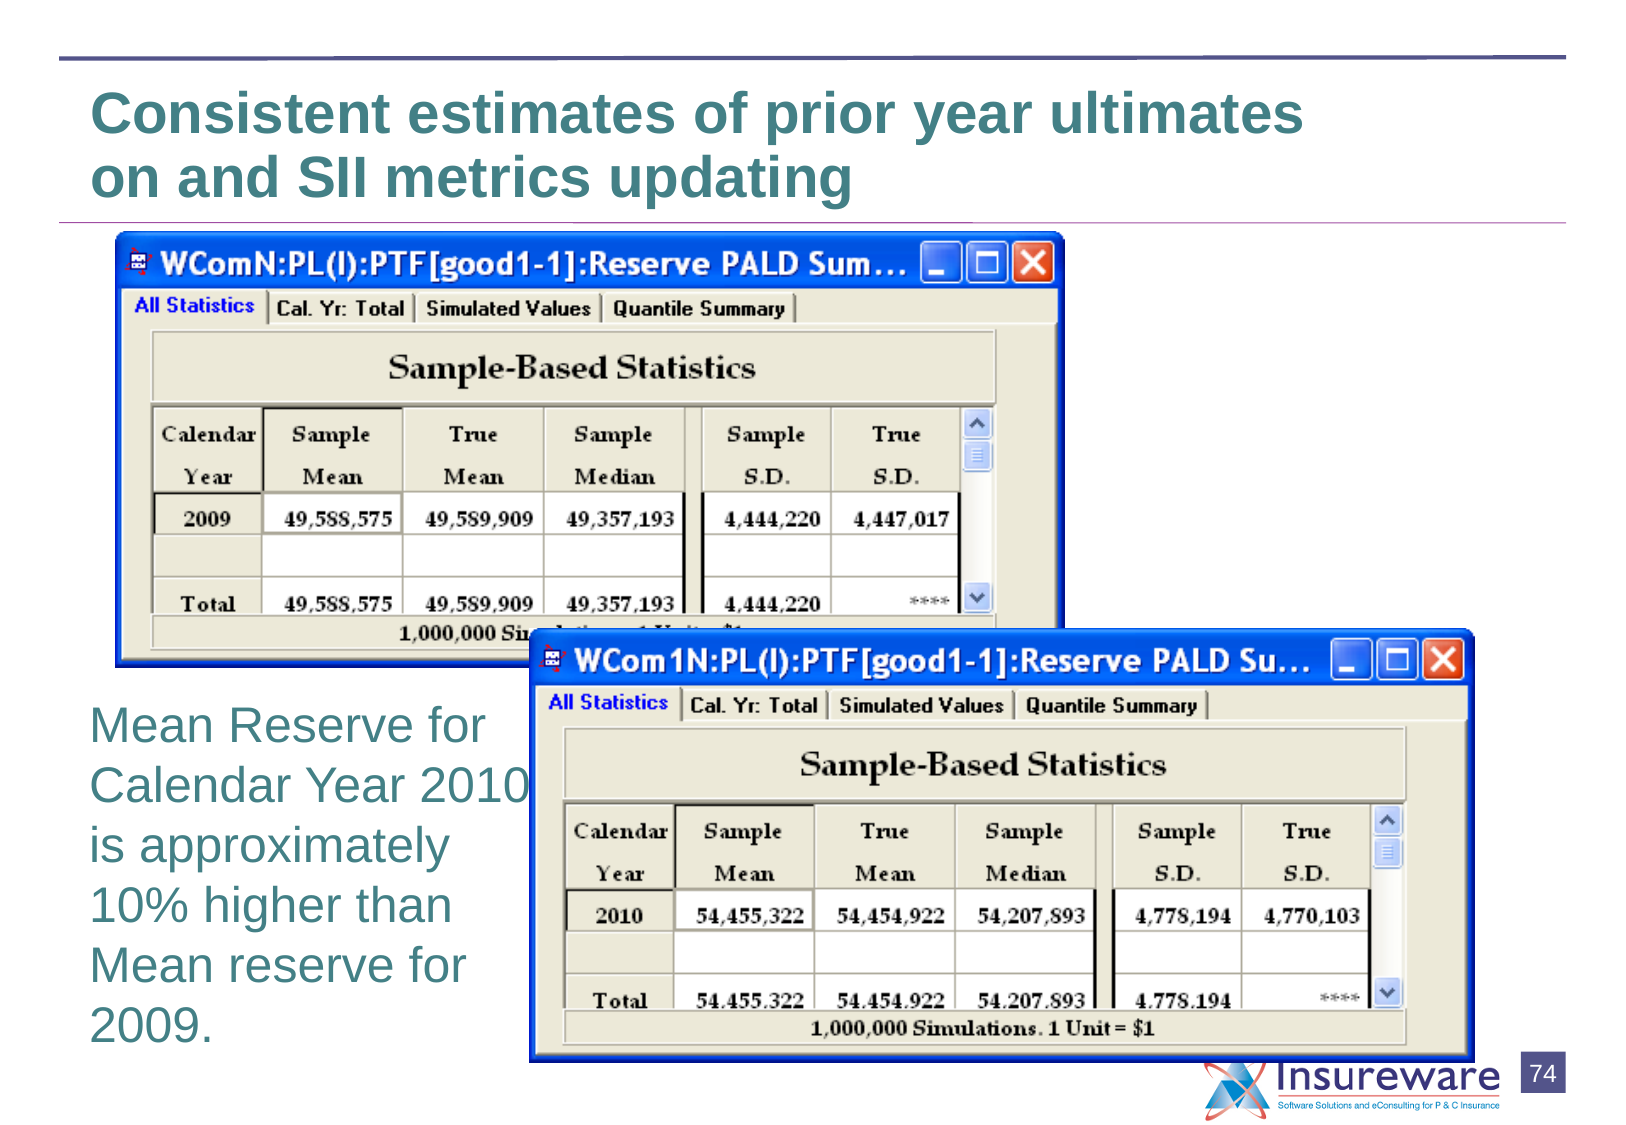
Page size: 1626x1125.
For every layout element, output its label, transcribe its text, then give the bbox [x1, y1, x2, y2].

picture [115, 231, 1500, 1122]
title Consistent estimates of prior year ultimates on and SII metrics updating [90, 79, 1568, 204]
slide_number 73 [1520, 1051, 1566, 1093]
list Mean Reserve for Calendar Year 2010 is approximately 10% higher than Mean reserve for 2009. [32, 692, 532, 1071]
